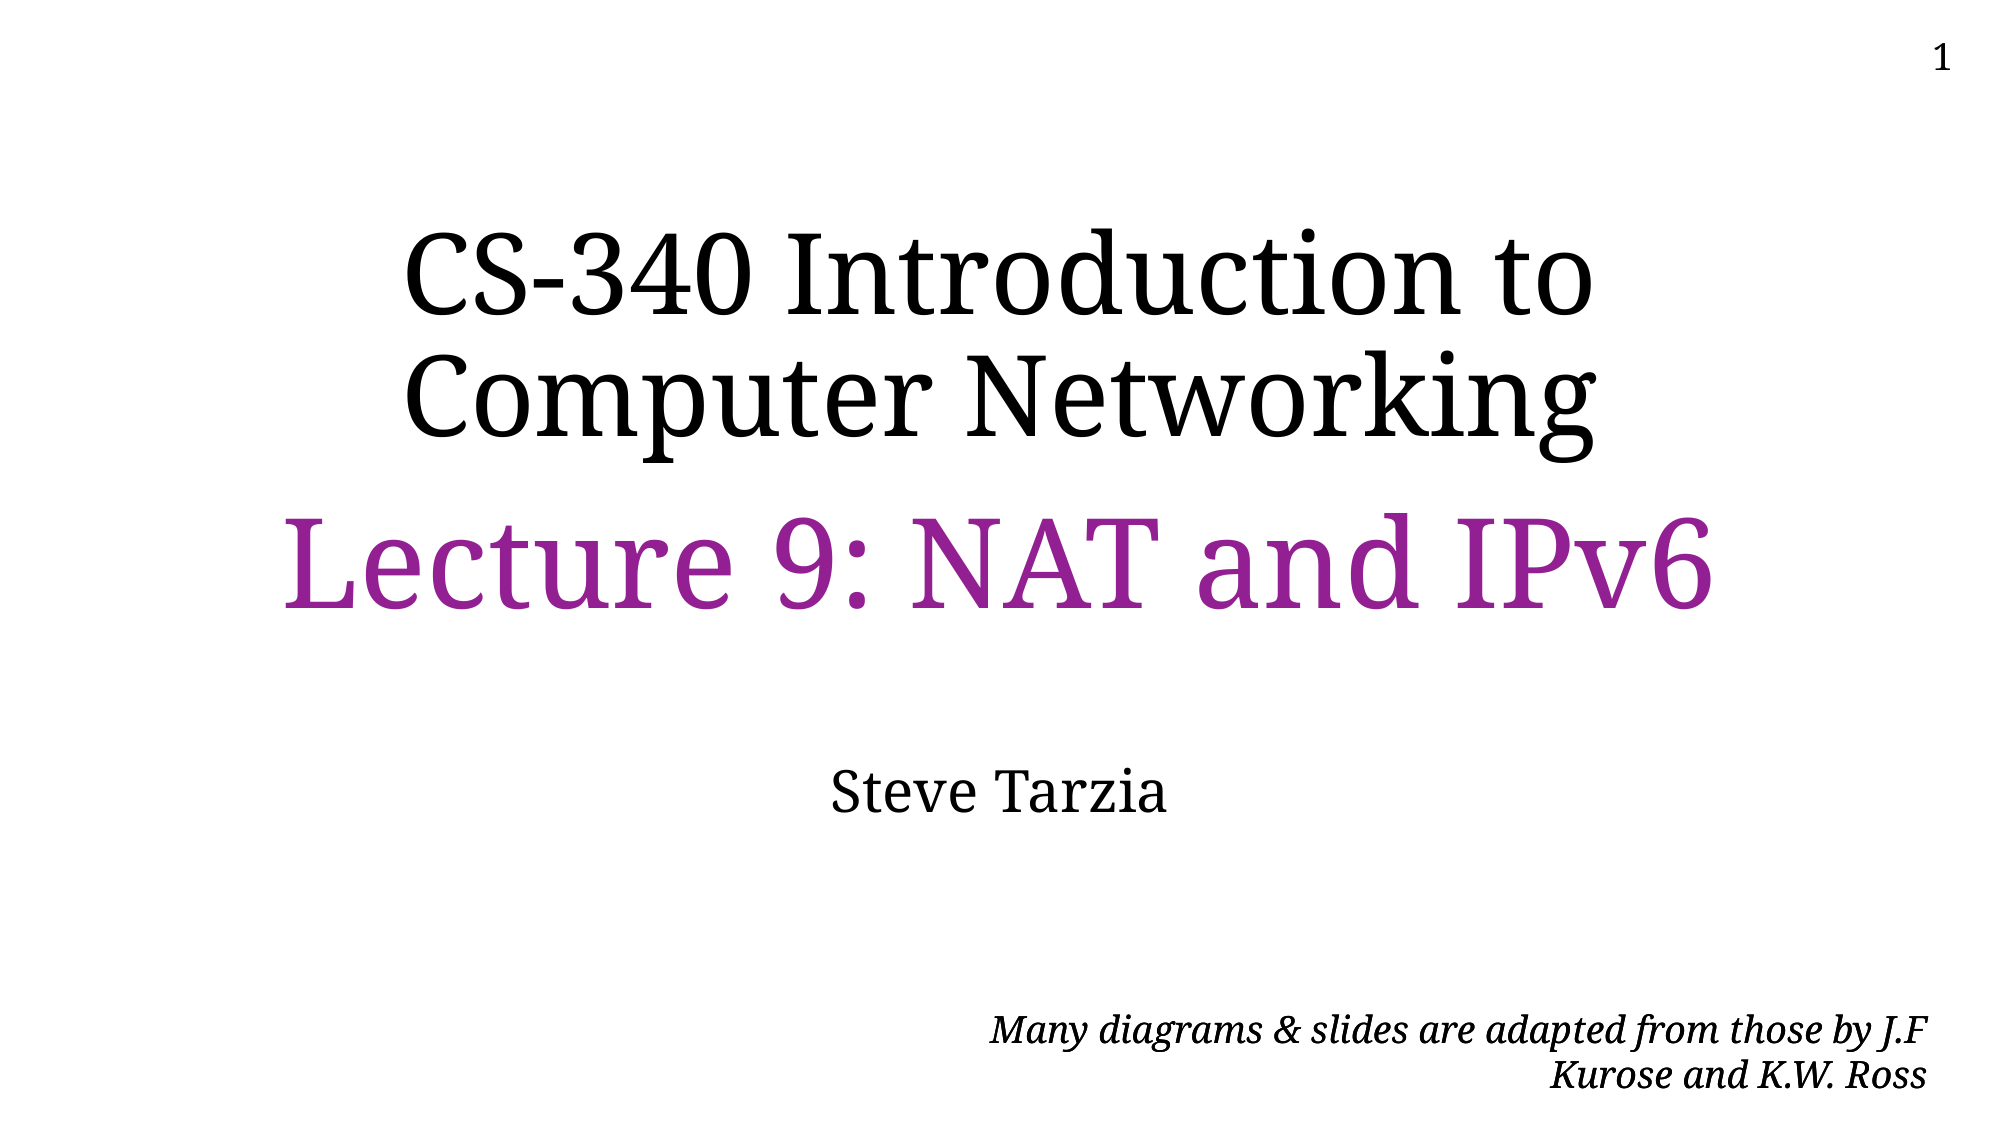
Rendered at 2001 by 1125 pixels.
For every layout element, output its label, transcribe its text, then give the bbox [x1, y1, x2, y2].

title CS-340 Introduction to Computer Networking Lecture 9: NAT and IPv6 [249, 144, 1750, 709]
text_box Many diagrams & slides are adapted from those by J.F Kurose and K.W. Ross [885, 998, 1943, 1104]
subtitle Steve Tarzia [249, 755, 1750, 942]
